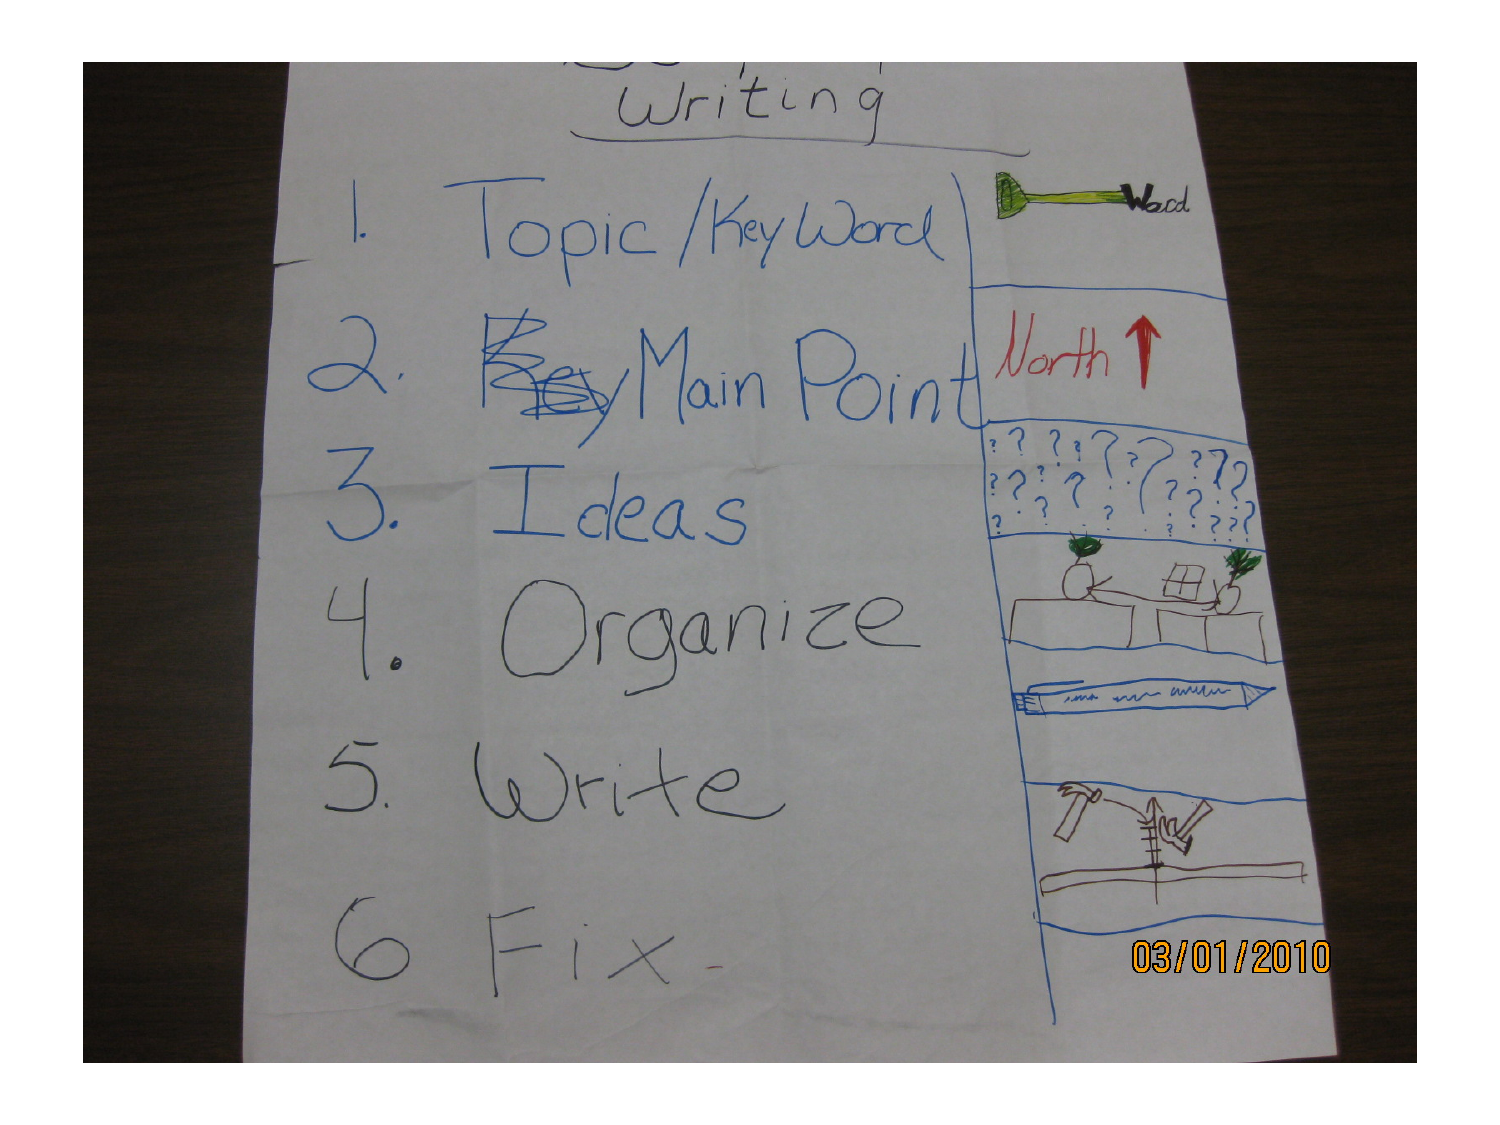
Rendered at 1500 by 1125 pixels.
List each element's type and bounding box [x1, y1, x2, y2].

picture [83, 62, 1417, 1063]
